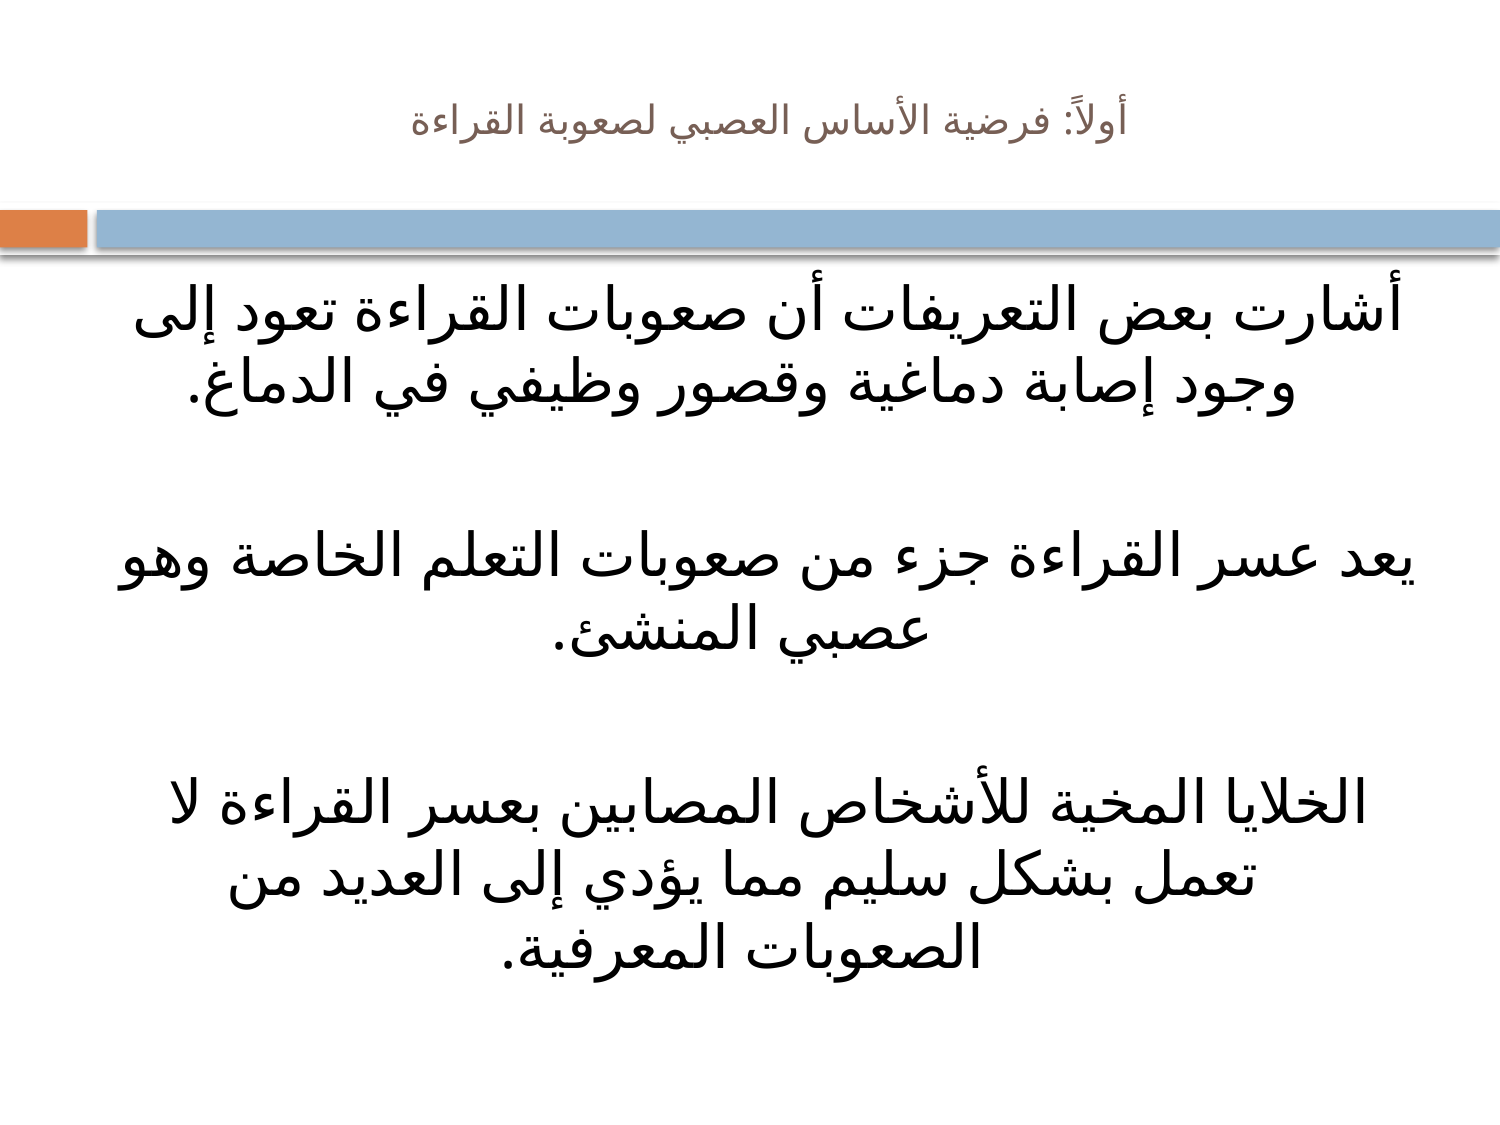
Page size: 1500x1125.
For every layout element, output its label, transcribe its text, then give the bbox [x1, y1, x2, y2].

list أشارت بعض التعريفات أن صعوبات القراءة تعود إلى وجود إصابة دماغية وقصور وظيفي في الدماغ. يعد عسر القراءة جزء من صعوبات التعلم الخاصة وهو عصبي المنشئ. الخلايا المخية للأشخاص المصابين بعسر القراءة لا تعمل بشكل سليم مما يؤدي إلى العديد من الصعوبات المعرفية. [100, 262, 1438, 1000]
title أولاً: فرضية الأساس العصبي لصعوبة القراءة [100, 37, 1438, 200]
